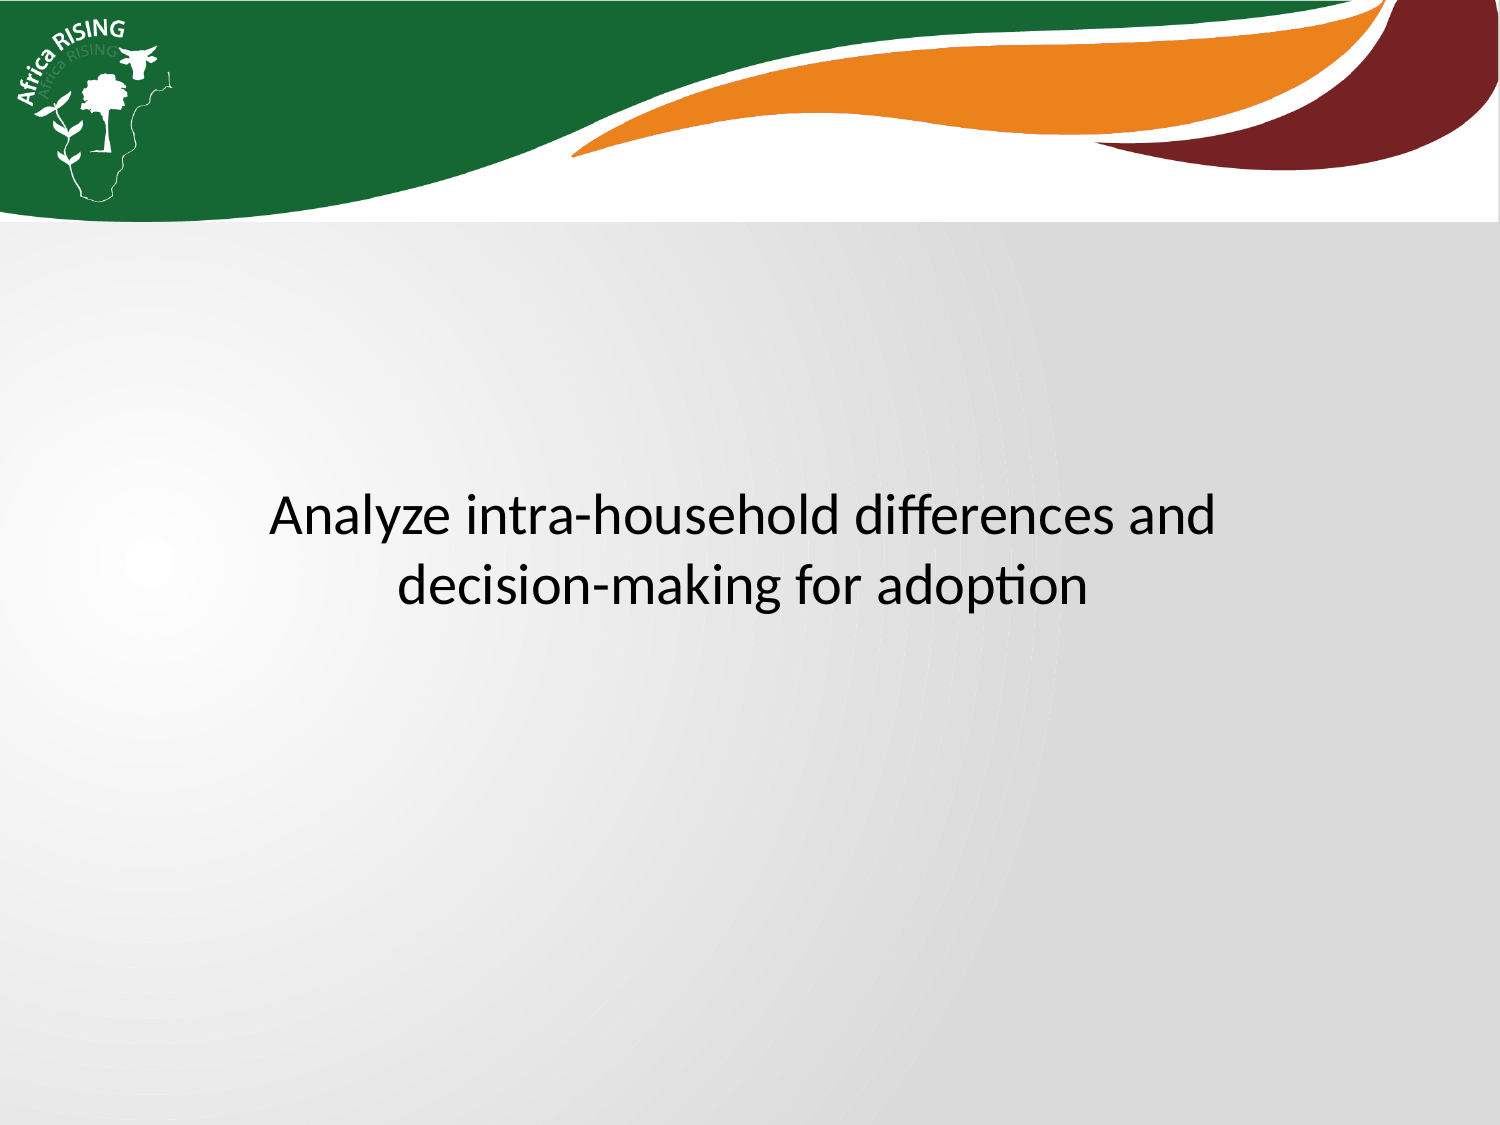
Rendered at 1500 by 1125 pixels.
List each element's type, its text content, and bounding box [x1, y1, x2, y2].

text_box Analyze intra-household differences and decision-making for adoption [150, 468, 1319, 657]
picture [0, 0, 1499, 222]
